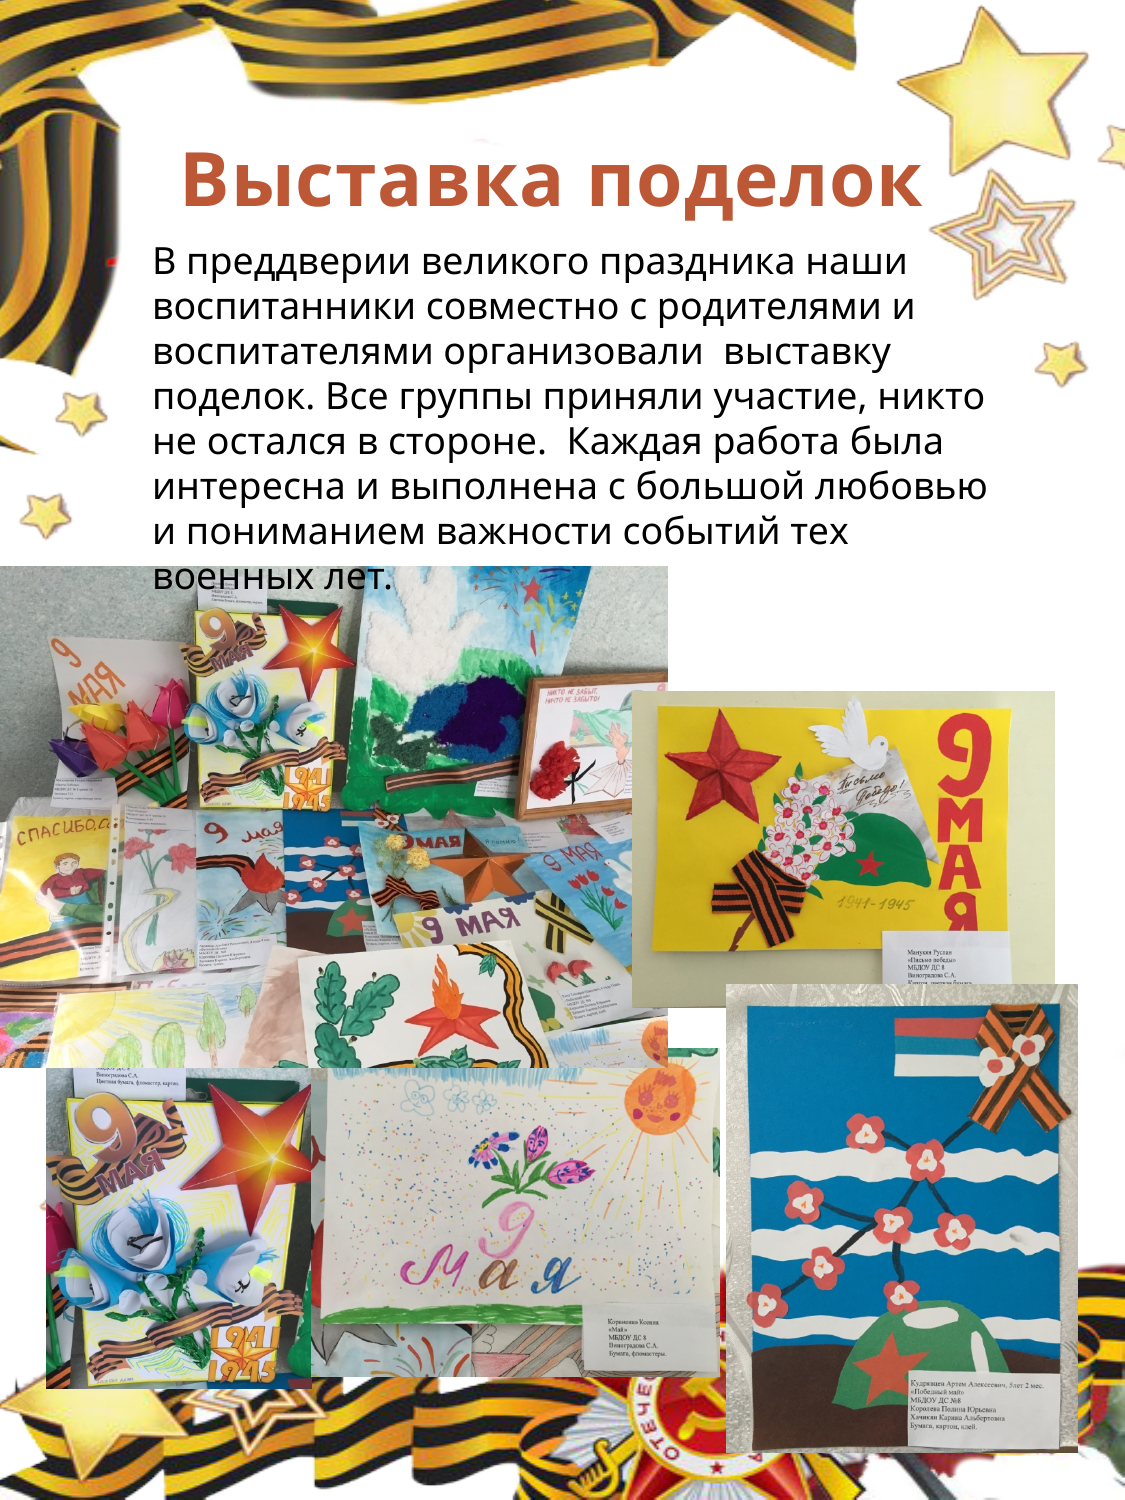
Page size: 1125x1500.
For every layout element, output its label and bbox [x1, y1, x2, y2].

text_box [0, 0, 1125, 1500]
